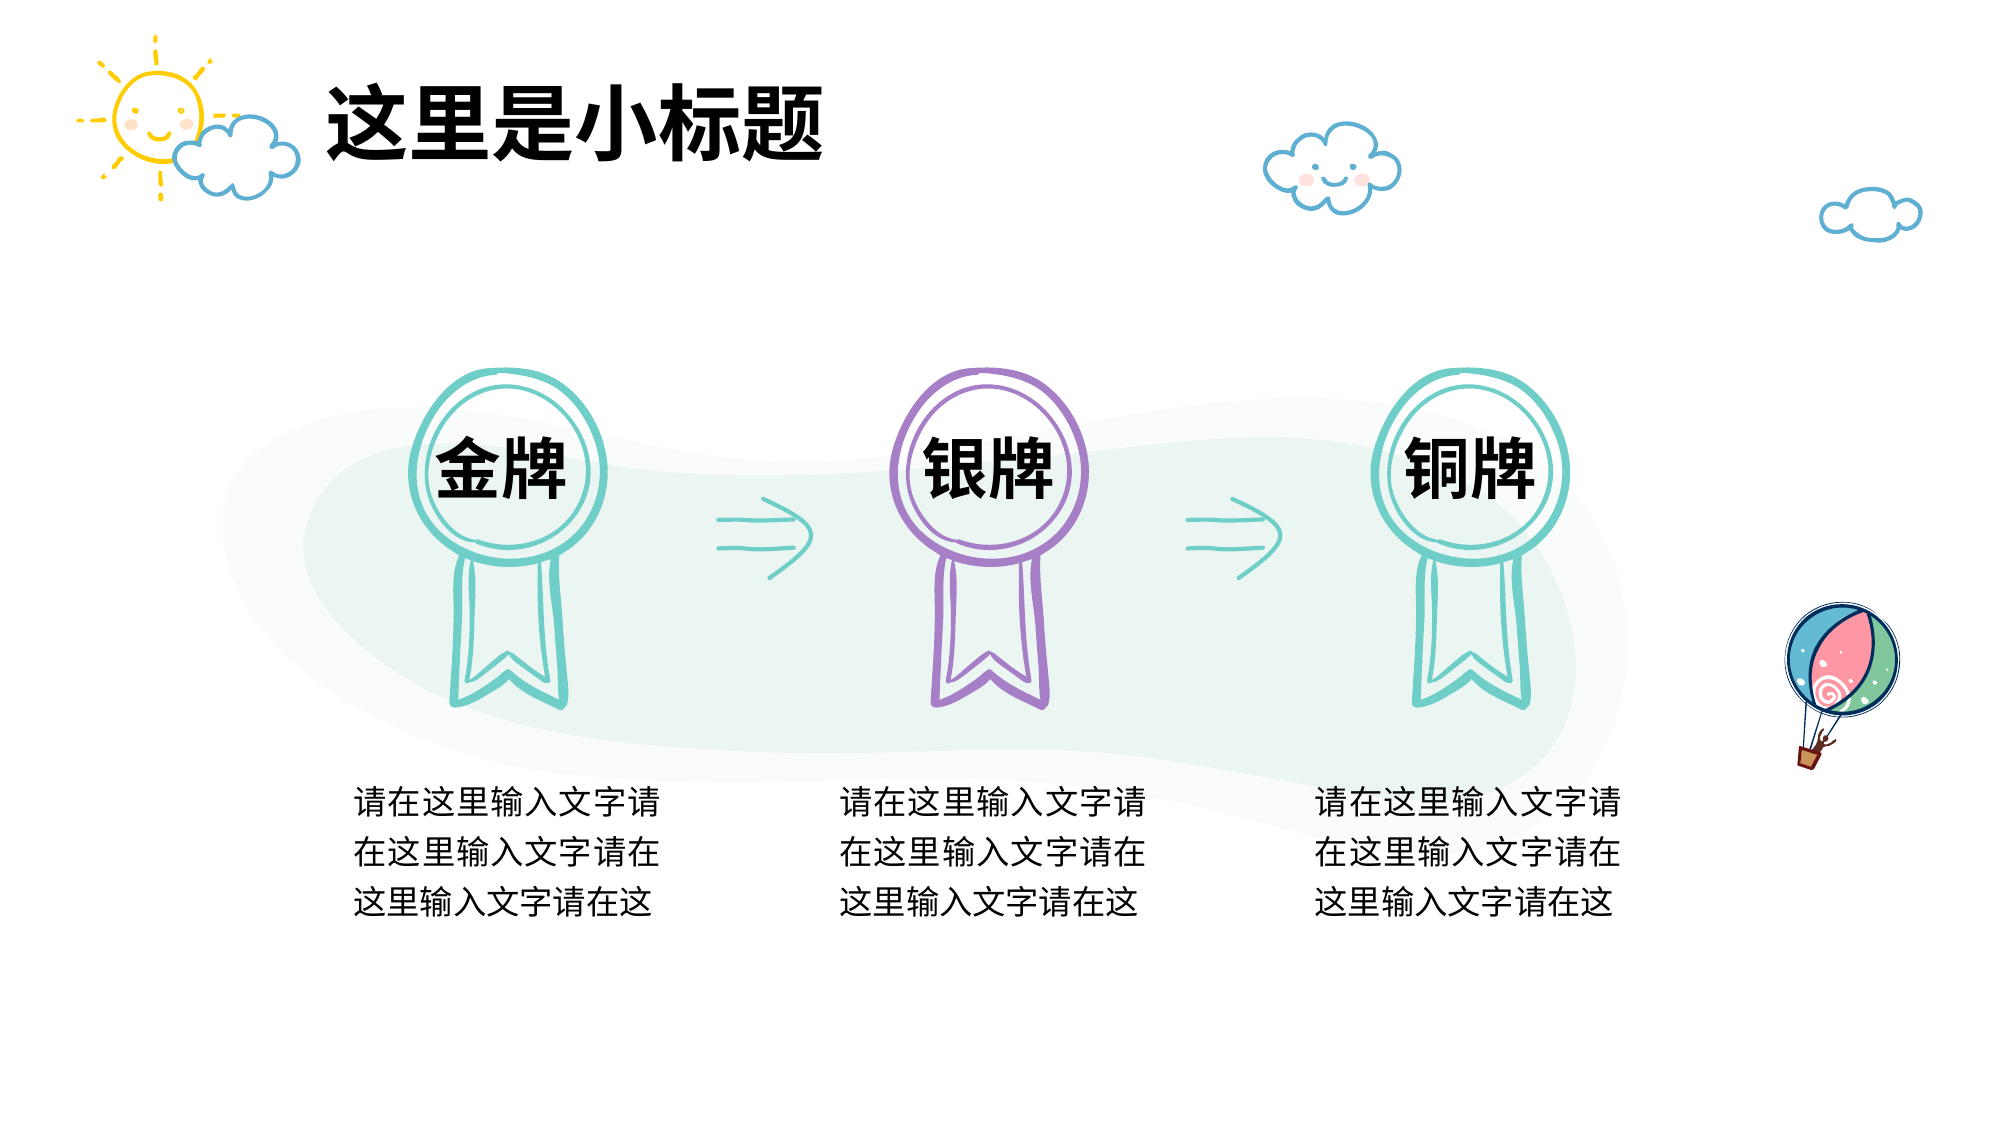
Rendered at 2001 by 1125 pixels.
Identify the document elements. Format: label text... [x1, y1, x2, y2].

text_box 请在这里输入文字请在这里输入文字请在这里输入文字请在这 [338, 855, 677, 929]
picture [1766, 596, 1884, 763]
picture [222, 397, 1628, 855]
text_box 请在这里输入文字请在这里输入文字请在这里输入文字请在这 [824, 855, 1163, 929]
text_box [1187, 498, 1281, 579]
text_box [1363, 365, 1575, 711]
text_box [718, 498, 812, 579]
picture [76, 33, 1924, 244]
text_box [400, 365, 612, 711]
text_box 请在这里输入文字请在这里输入文字请在这里输入文字请在这 [1300, 764, 1638, 929]
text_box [881, 365, 1093, 711]
